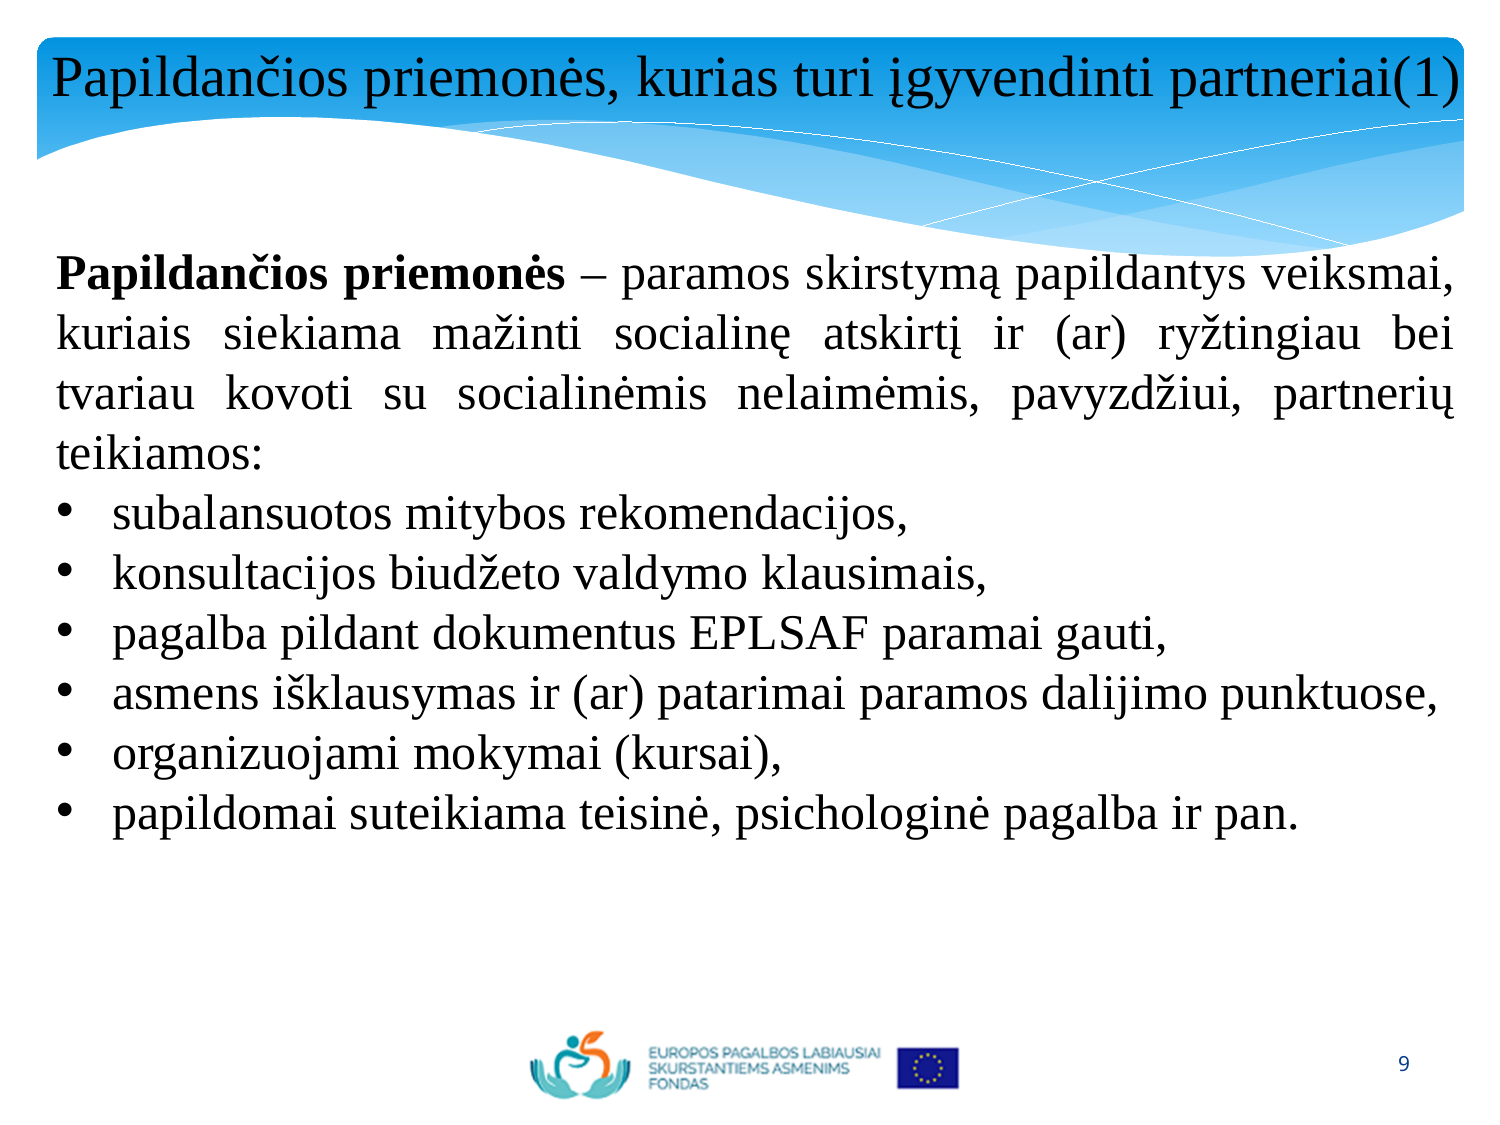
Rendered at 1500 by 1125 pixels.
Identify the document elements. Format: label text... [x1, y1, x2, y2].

text_box Papildančios priemonės, kurias turi įgyvendinti partneriai(1) [36, 30, 1500, 116]
text_box Papildančios priemonės – paramos skirstymą papildantys veiksmai, kuriais siekiama mažinti socialinę atskirtį ir (ar) ryžtingiau bei tvariau kovoti su socialinėmis nelaimėmis, pavyzdžiui, partnerių teikiamos: subalansuotos mitybos rekomendacijos, konsultacijos biudžeto valdymo klausimais, pagalba pildant dokumentus EPLSAF paramai gauti, asmens išklausymas ir (ar) patarimai paramos dalijimo punktuose, organizuojami mokymai (kursai), papildomai suteikiama teisinė, psichologinė pagalba ir pan. [41, 231, 1471, 967]
picture [522, 1019, 970, 1110]
text_box [41, 217, 1447, 231]
slide_number 9 [1234, 1035, 1425, 1095]
